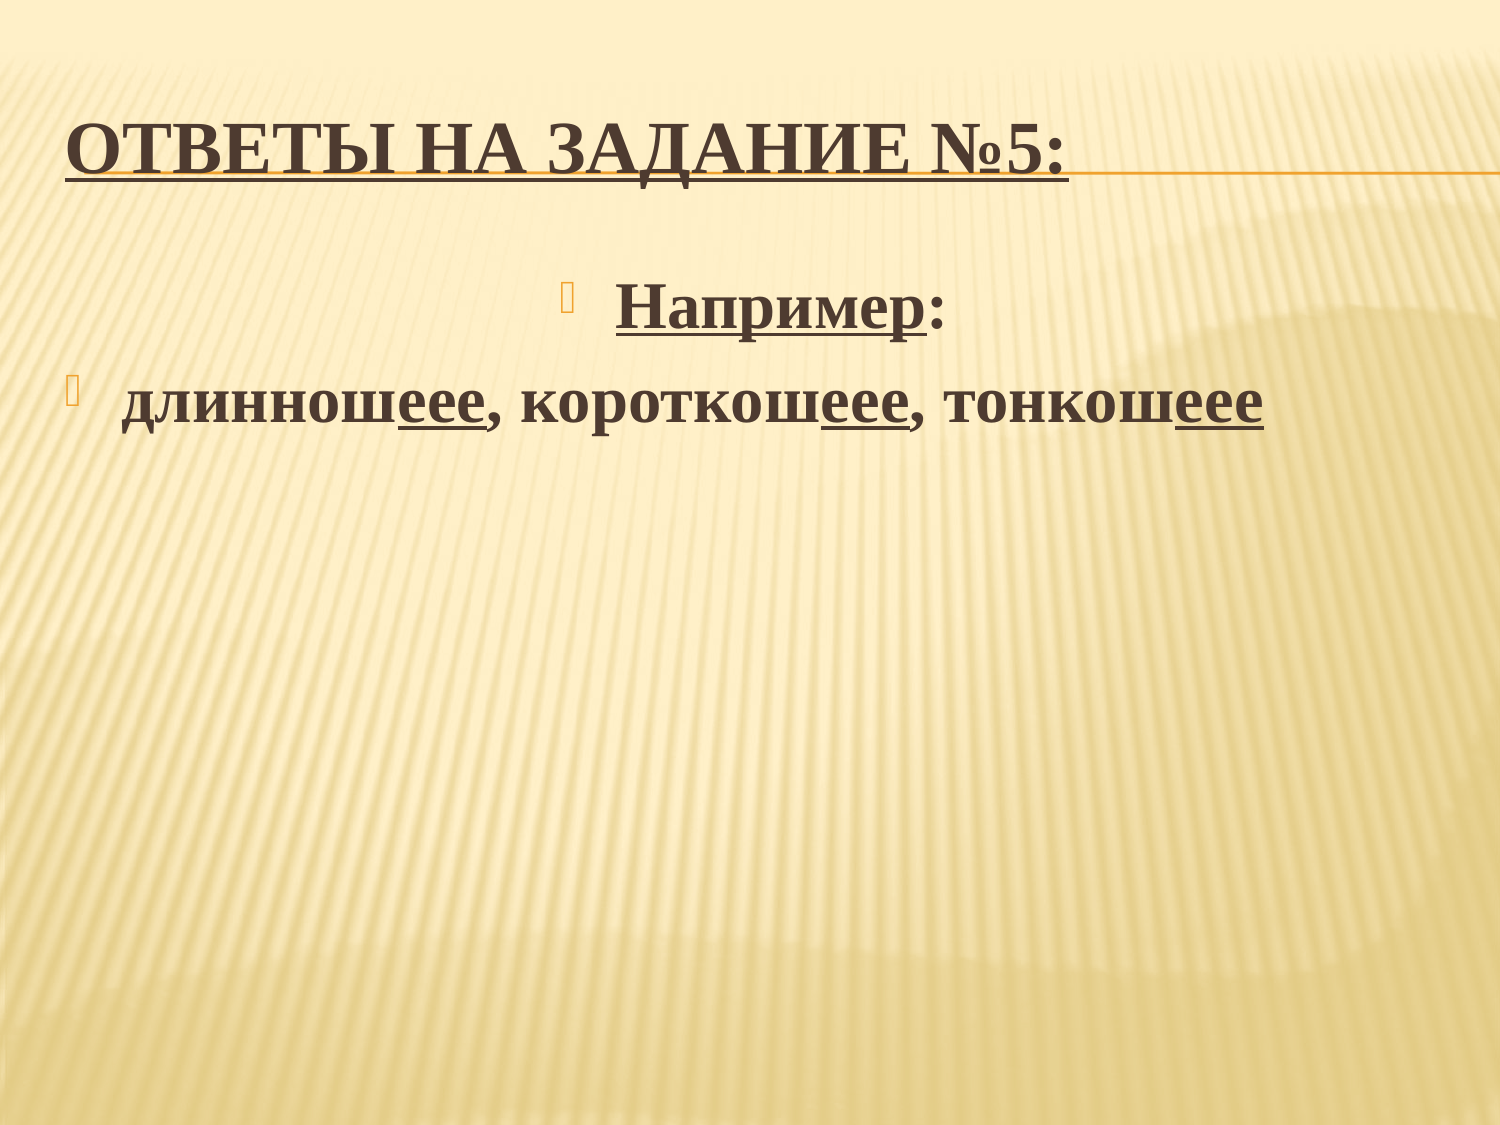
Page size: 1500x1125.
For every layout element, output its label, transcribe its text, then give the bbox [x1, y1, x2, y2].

list Например: длинношеее, короткошеее, тонкошеее [50, 254, 1475, 998]
title Ответы на задание №5: [50, 75, 1475, 213]
